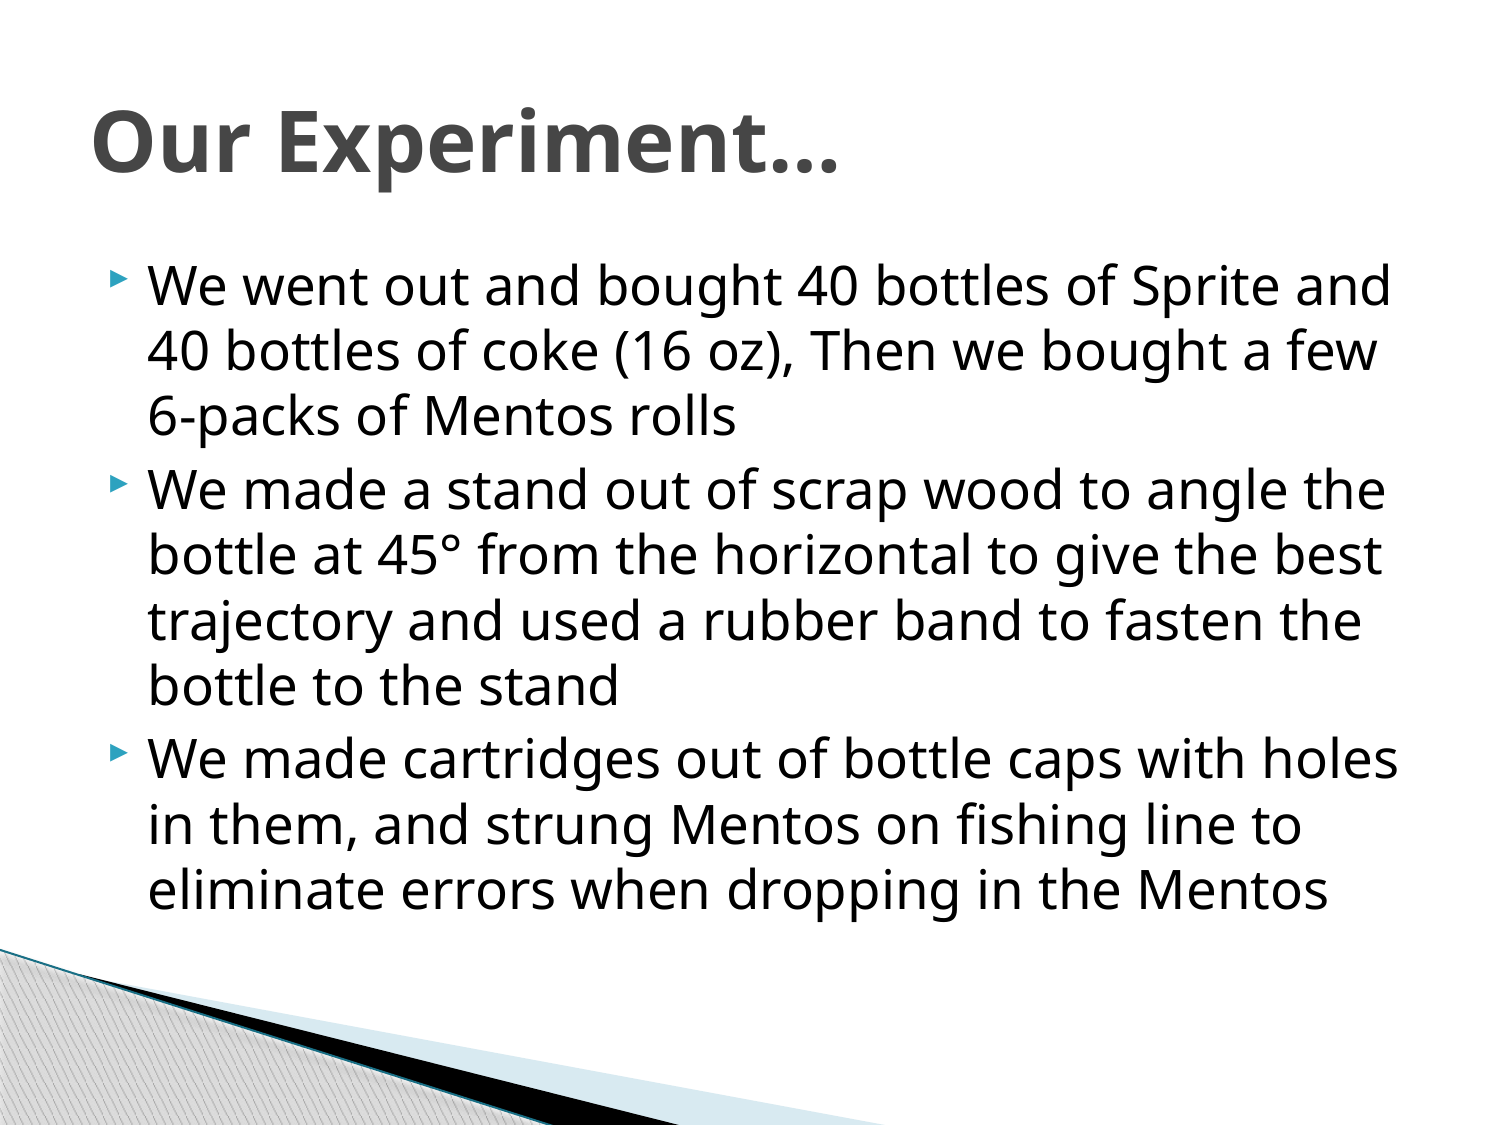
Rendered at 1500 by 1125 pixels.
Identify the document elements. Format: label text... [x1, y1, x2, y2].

list We went out and bought 40 bottles of Sprite and 40 bottles of coke (16 oz), Then we bought a few 6-packs of Mentos rolls We made a stand out of scrap wood to angle the bottle at 45° from the horizontal to give the best trajectory and used a rubber band to fasten the bottle to the stand We made cartridges out of bottle caps with holes in them, and strung Mentos on fishing line to eliminate errors when dropping in the Mentos [75, 243, 1425, 986]
title Our Experiment… [75, 45, 1425, 233]
